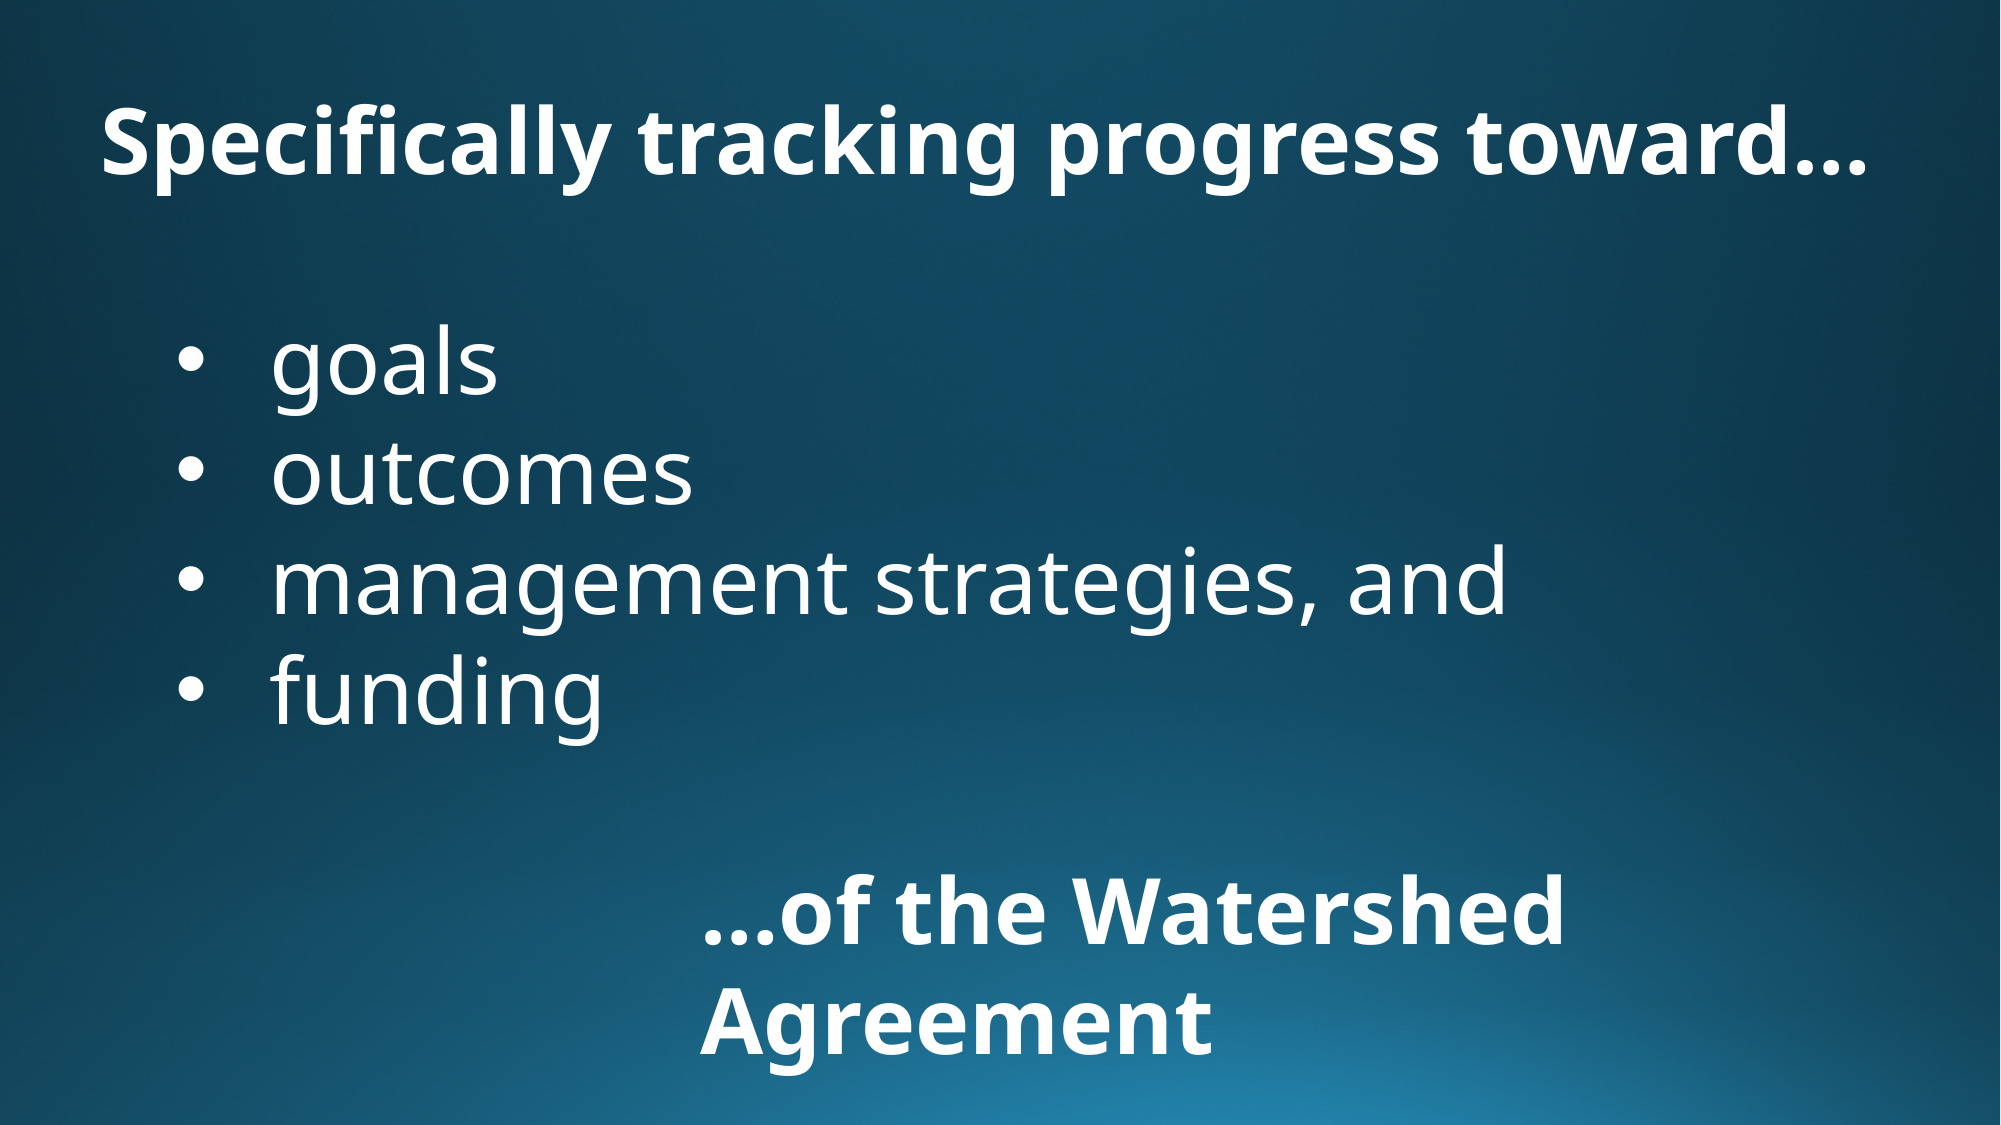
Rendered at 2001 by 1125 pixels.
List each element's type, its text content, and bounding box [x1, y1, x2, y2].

text_box Specifically tracking progress toward… goals outcomes management strategies, and funding …of the Watershed Agreement [85, 75, 1964, 1081]
picture [0, 0, 2001, 1125]
